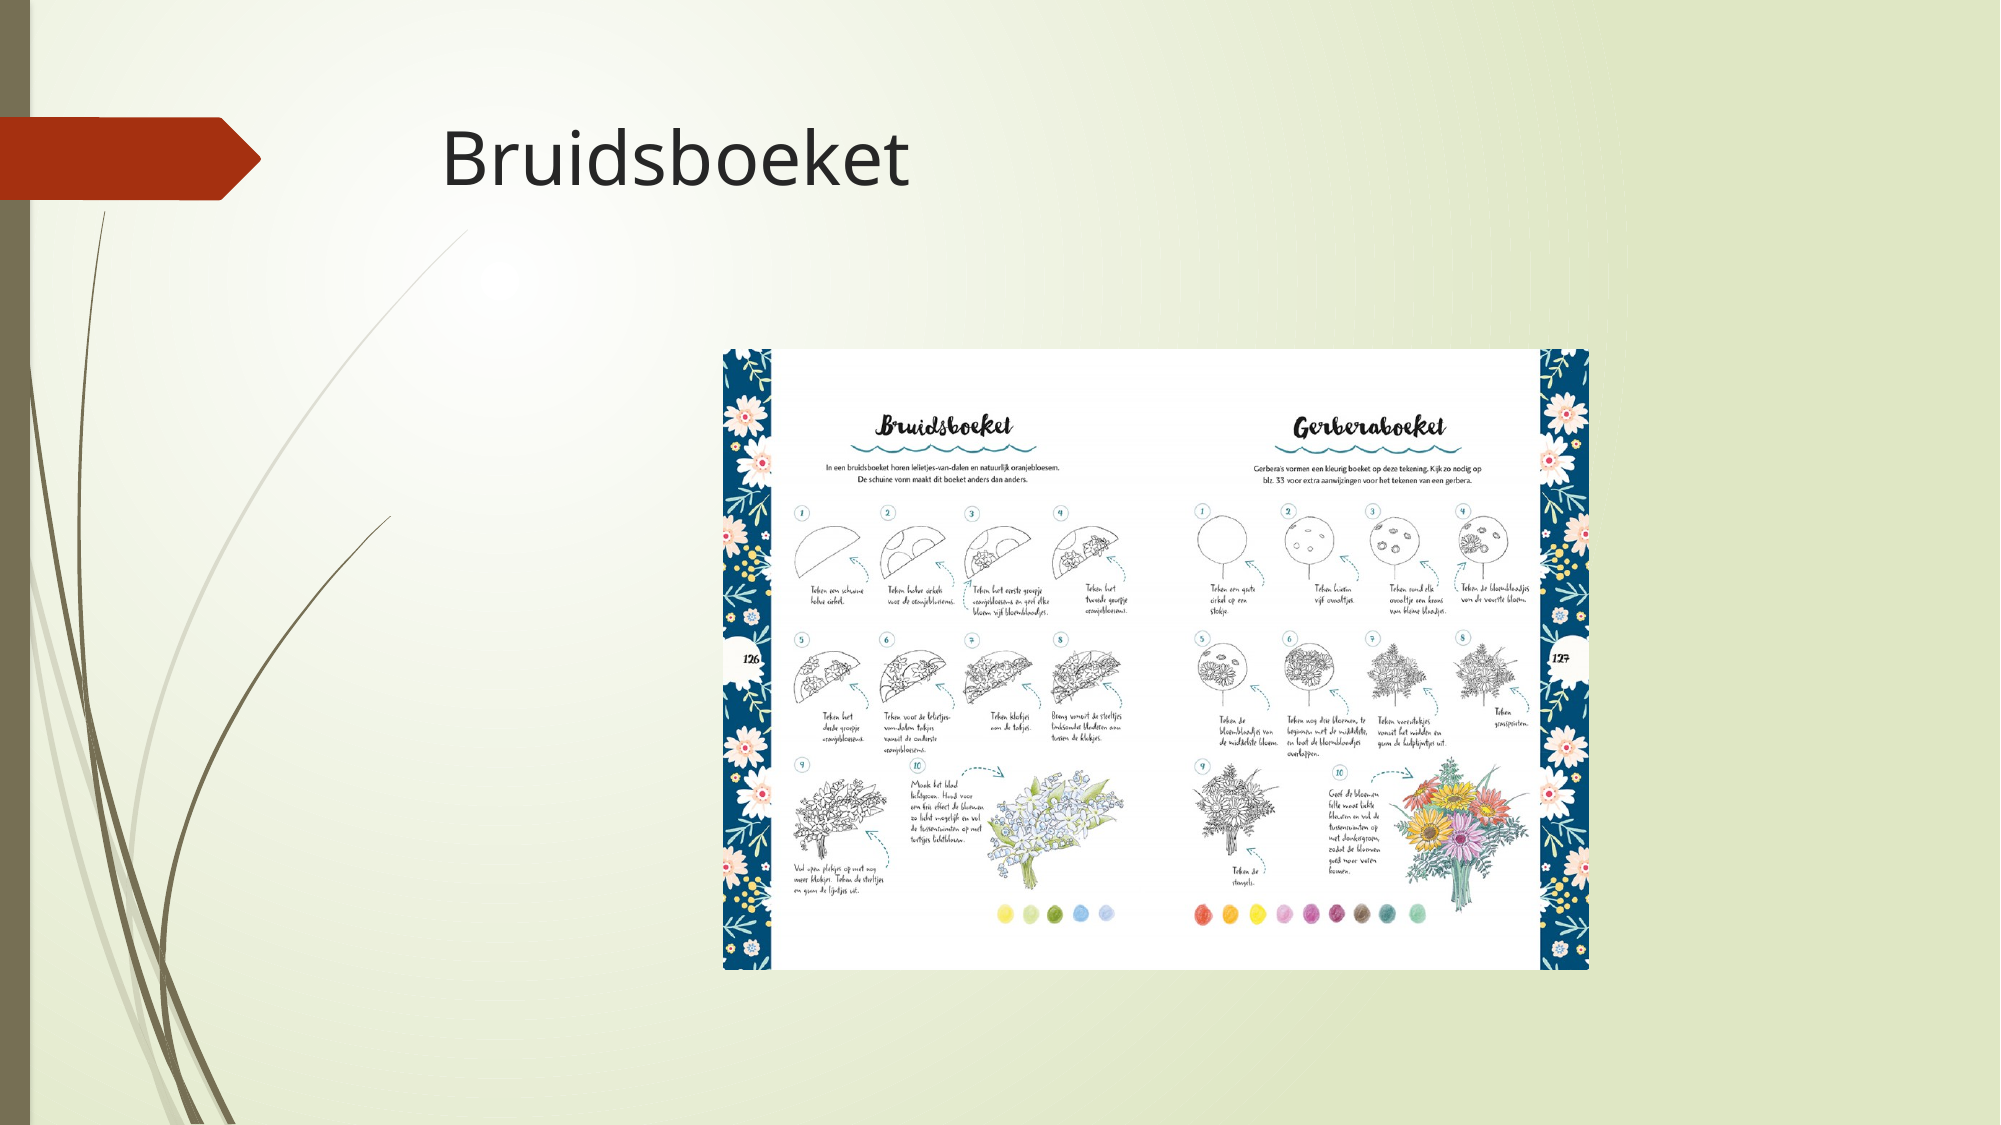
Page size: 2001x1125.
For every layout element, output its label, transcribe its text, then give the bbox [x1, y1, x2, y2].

title Bruidsboeket [425, 102, 1888, 313]
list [722, 349, 1590, 971]
